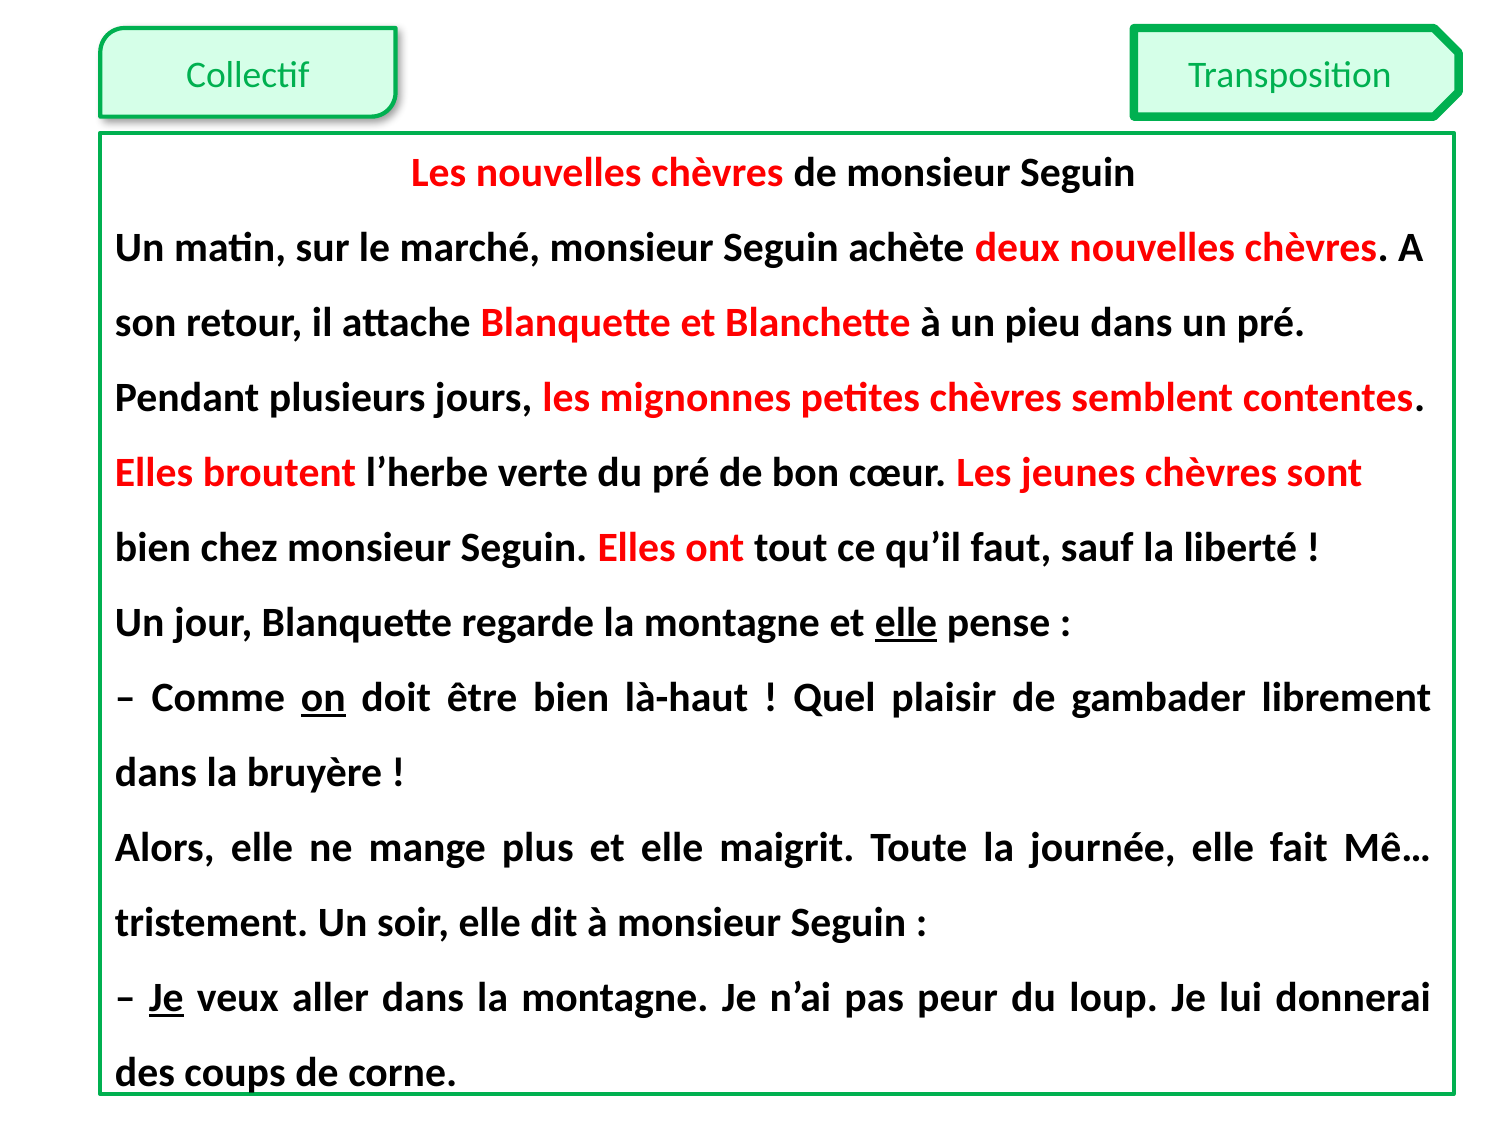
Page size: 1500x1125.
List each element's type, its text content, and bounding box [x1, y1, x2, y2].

text_box Les nouvelles chèvres de monsieur Seguin Un matin, sur le marché, monsieur Seguin achète deux nouvelles chèvres. A son retour, il attache Blanquette et Blanchette à un pieu dans un pré. Pendant plusieurs jours, les mignonnes petites chèvres semblent contentes. Elles broutent l’herbe verte du pré de bon cœur. Les jeunes chèvres sont bien chez monsieur Seguin. Elles ont tout ce qu’il faut, sauf la liberté ! Un jour, Blanquette regarde la montagne et elle pense : – Comme on doit être bien là-haut ! Quel plaisir de gambader librement dans la bruyère ! Alors, elle ne mange plus et elle maigrit. Toute la journée, elle fait Mê… tristement. Un soir, elle dit à monsieur Seguin : – Je veux aller dans la montagne. Je n’ai pas peur du loup. Je lui donnerai des coups de corne. [100, 137, 1447, 1102]
